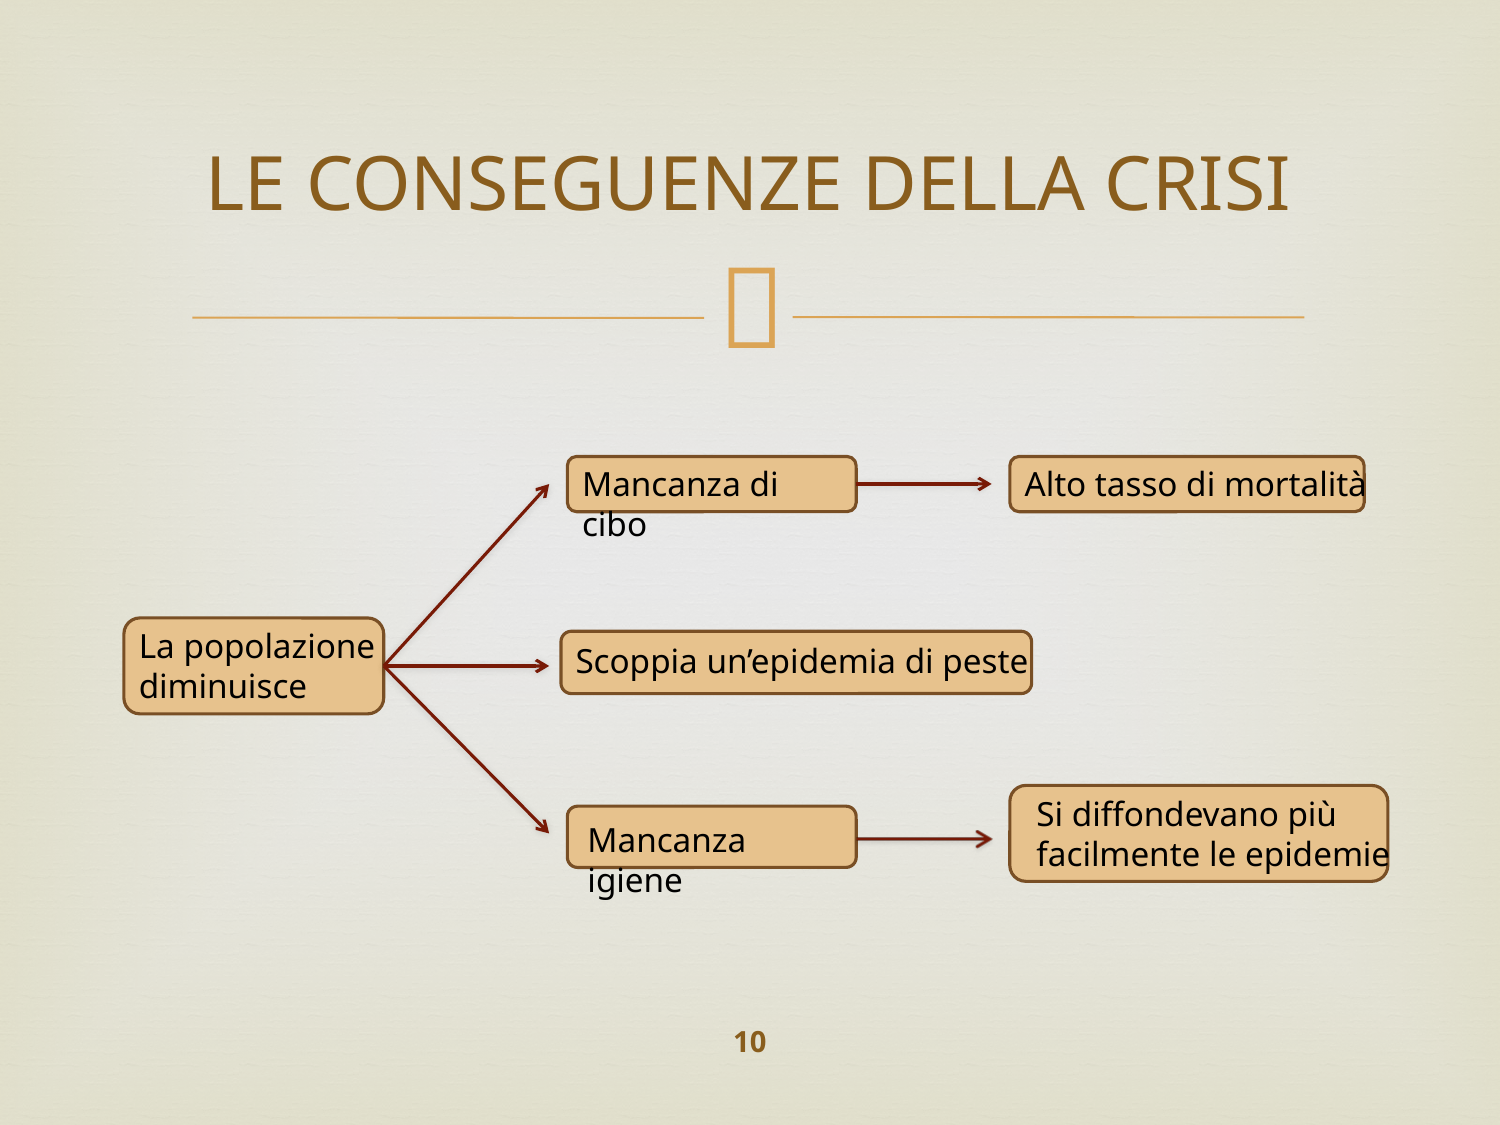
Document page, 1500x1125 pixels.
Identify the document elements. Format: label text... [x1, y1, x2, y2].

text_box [383, 665, 550, 834]
text_box [560, 688, 1033, 696]
text_box Mancanza di cibo [567, 456, 863, 551]
text_box Alto tasso di mortalità [1009, 456, 1447, 511]
text_box [1010, 867, 1382, 883]
text_box [563, 629, 1030, 633]
text_box [1008, 783, 1378, 822]
text_box La popolazione diminuisce [123, 617, 377, 713]
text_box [383, 483, 550, 663]
title LE CONSEGUENZE DELLA CRISI [112, 93, 1386, 267]
footer 10 [512, 1010, 988, 1071]
picture [850, 817, 1016, 864]
text_box Si diffondevano più facilmente le epidemie [1021, 785, 1424, 880]
text_box [565, 804, 857, 868]
text_box Mancanza igiene [572, 811, 857, 907]
text_box Scoppia un’epidemia di peste [560, 633, 1085, 688]
